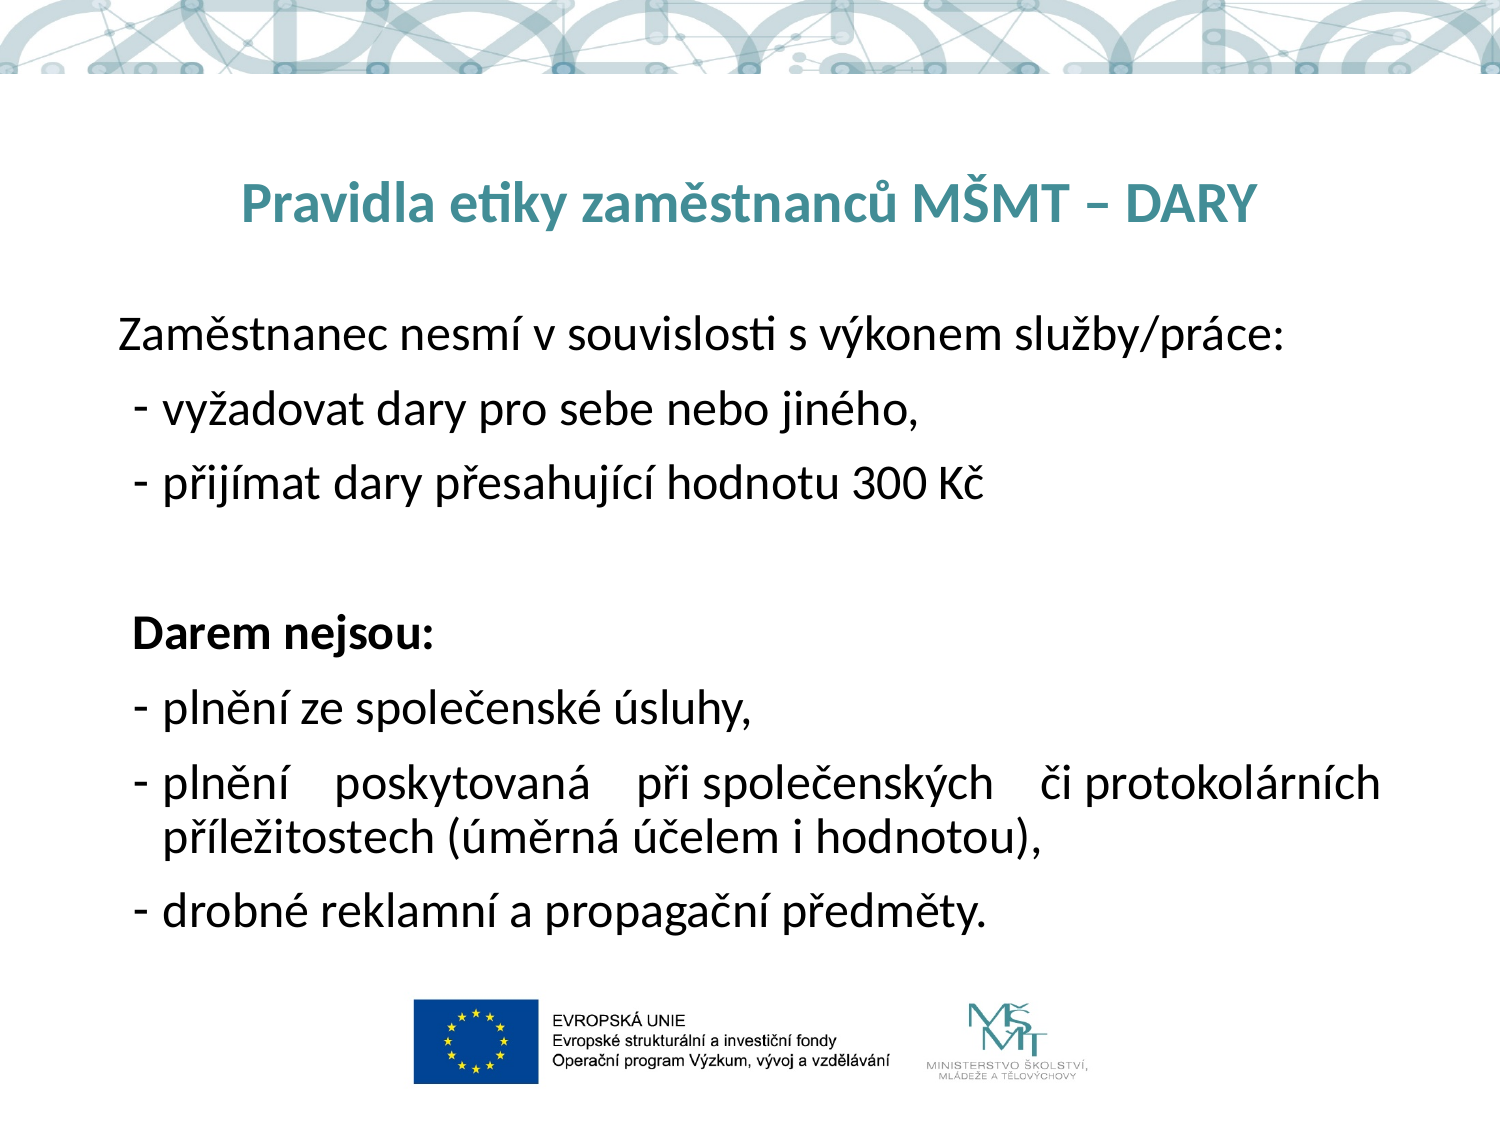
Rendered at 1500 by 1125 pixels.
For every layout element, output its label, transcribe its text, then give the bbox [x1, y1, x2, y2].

title Pravidla etiky zaměstnanců MŠMT – DARY [103, 129, 1397, 278]
list Zaměstnanec nesmí v souvislosti s výkonem služby/práce: vyžadovat dary pro sebe nebo jiného, přijímat dary přesahující hodnotu 300 Kč Darem nejsou: plnění ze společenské úsluhy, plnění poskytovaná při společenských či protokolárních příležitostech (úměrná účelem i hodnotou), drobné reklamní a propagační předměty. [103, 299, 1397, 957]
picture [371, 957, 1129, 1125]
picture [0, 0, 1500, 74]
